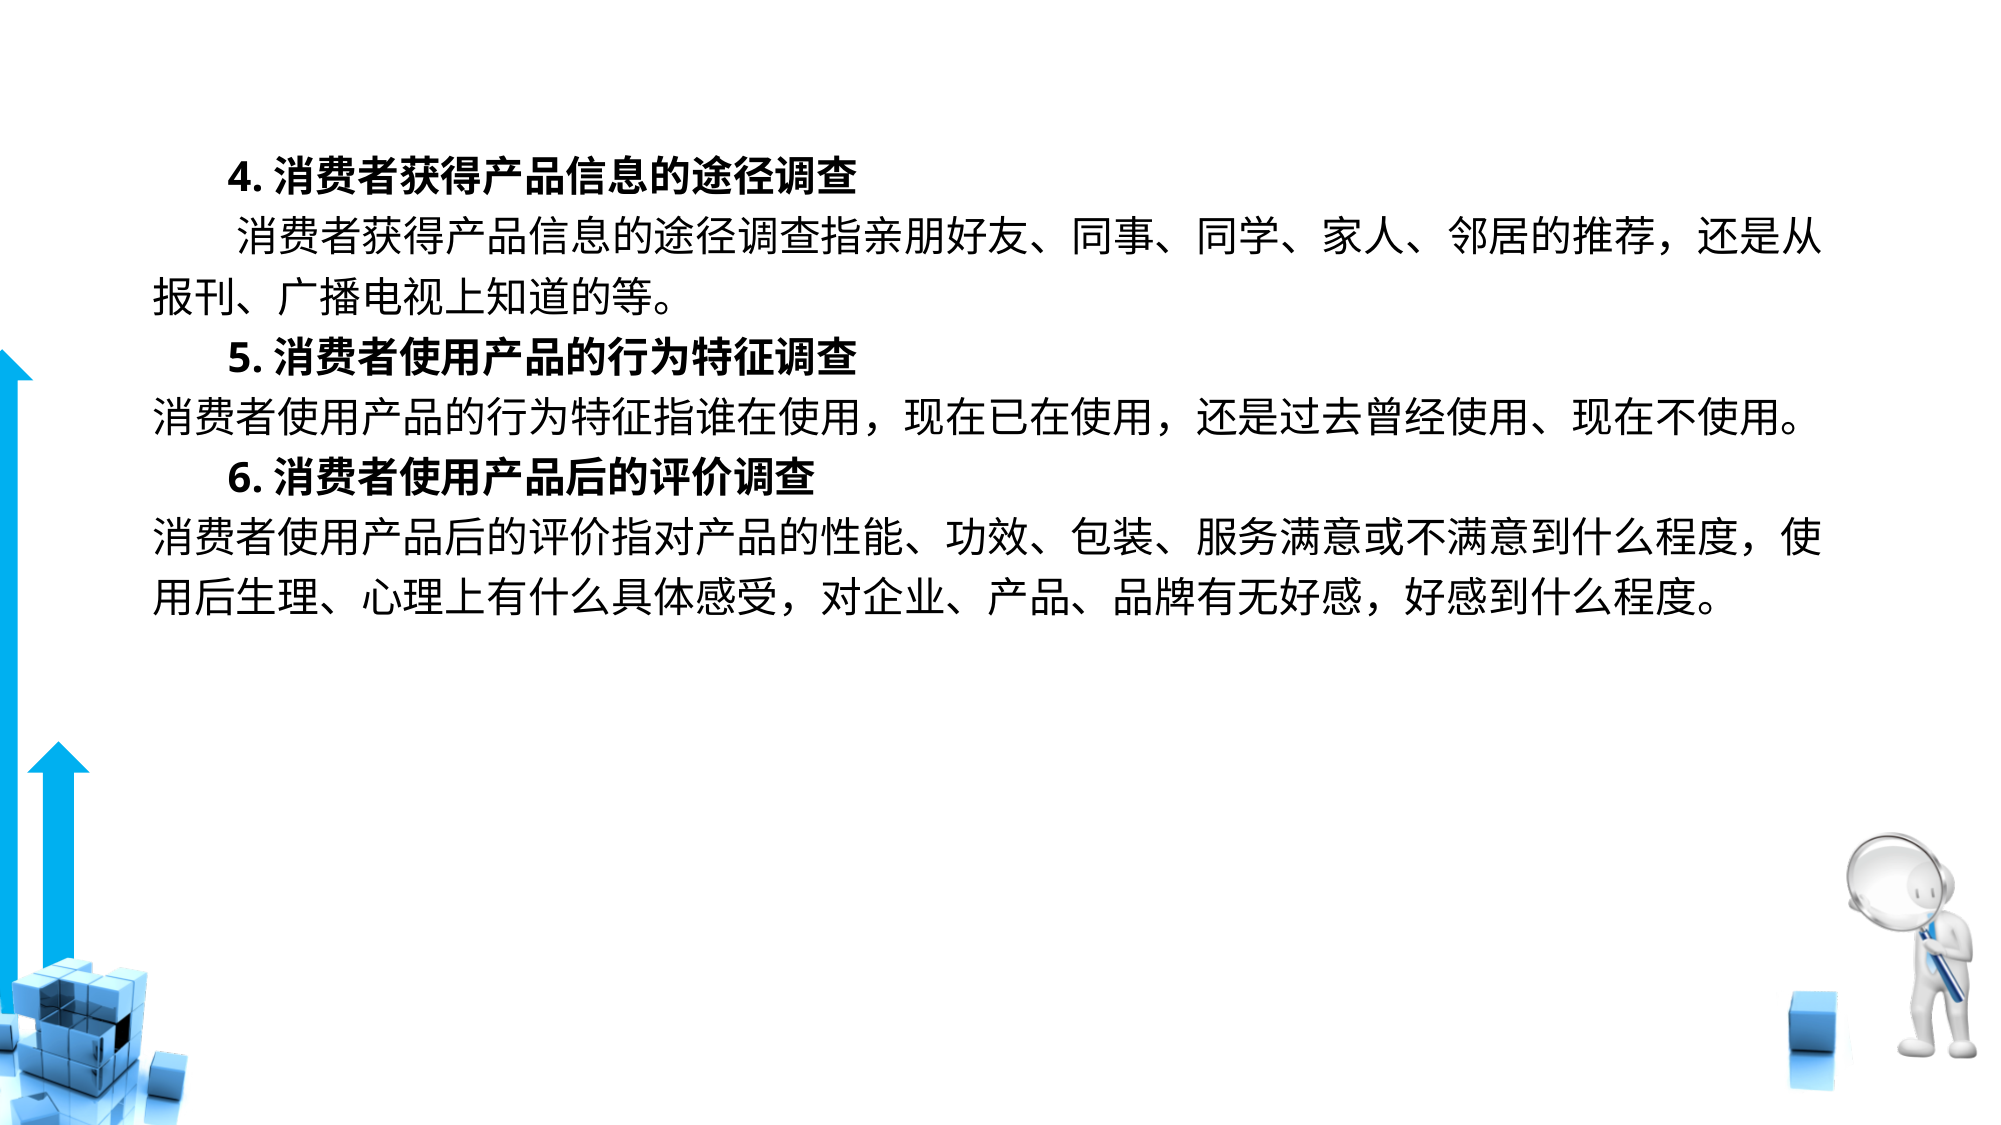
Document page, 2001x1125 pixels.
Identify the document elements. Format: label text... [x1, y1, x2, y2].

title 4.消费者获得产品信息的途径调查 消费者获得产品信息的途径调查指亲朋好友、同事、同学、家人、邻居的推荐，还是从报刊、广播电视上知道的等。 5.消费者使用产品的行为特征调查 消费者使用产品的行为特征指谁在使用，现在已在使用，还是过去曾经使用、现在不使用。 6.消费者使用产品后的评价调查 消费者使用产品后的评价指对产品的性能、功效、包装、服务满意或不满意到什么程度，使用后生理、心理上有什么具体感受，对企业、产品、品牌有无好感，好感到什么程度。 [137, 132, 1863, 1003]
picture [1750, 832, 1994, 1102]
picture [0, 948, 193, 1125]
